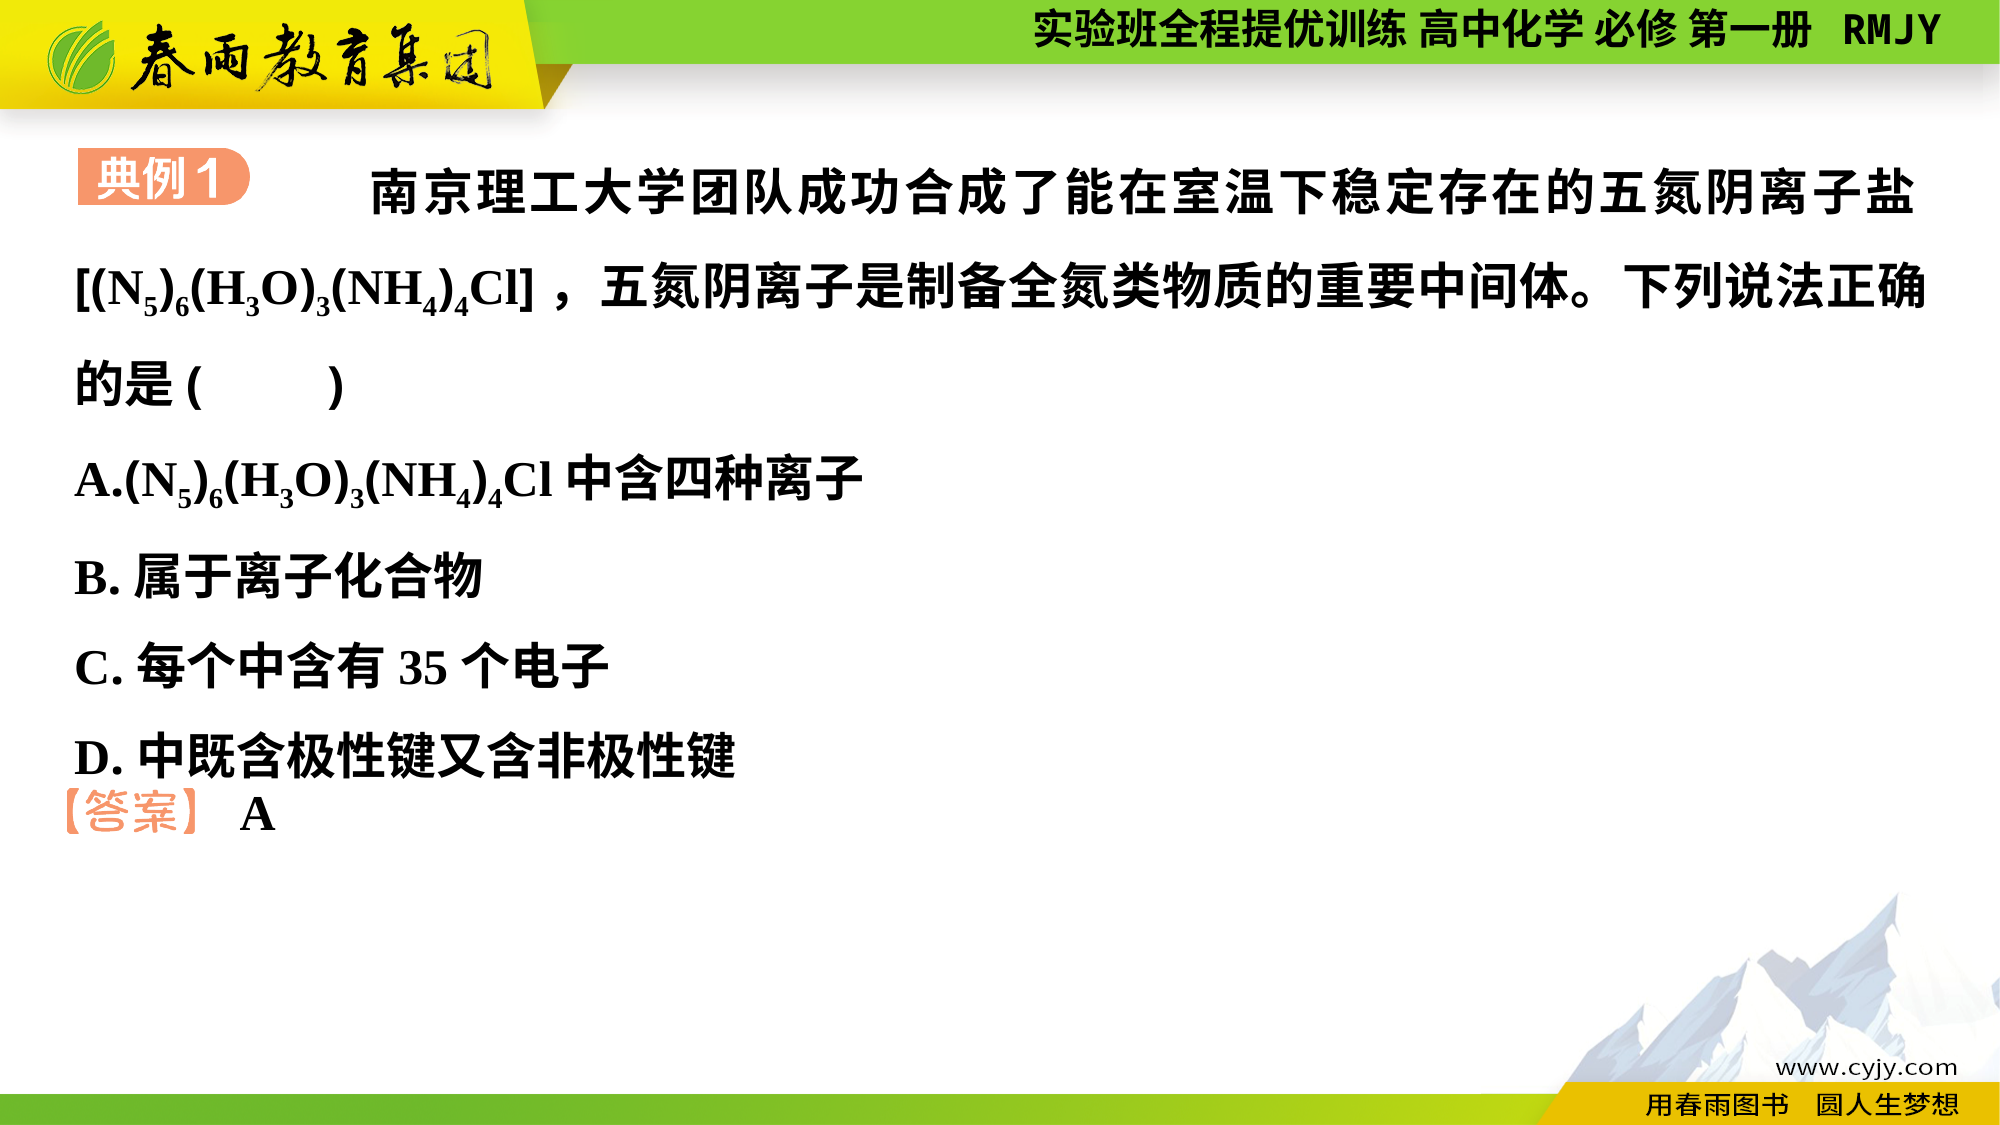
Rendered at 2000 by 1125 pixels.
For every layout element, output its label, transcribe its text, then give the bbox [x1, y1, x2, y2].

text_box A [224, 773, 291, 849]
picture [0, 0, 2000, 1125]
